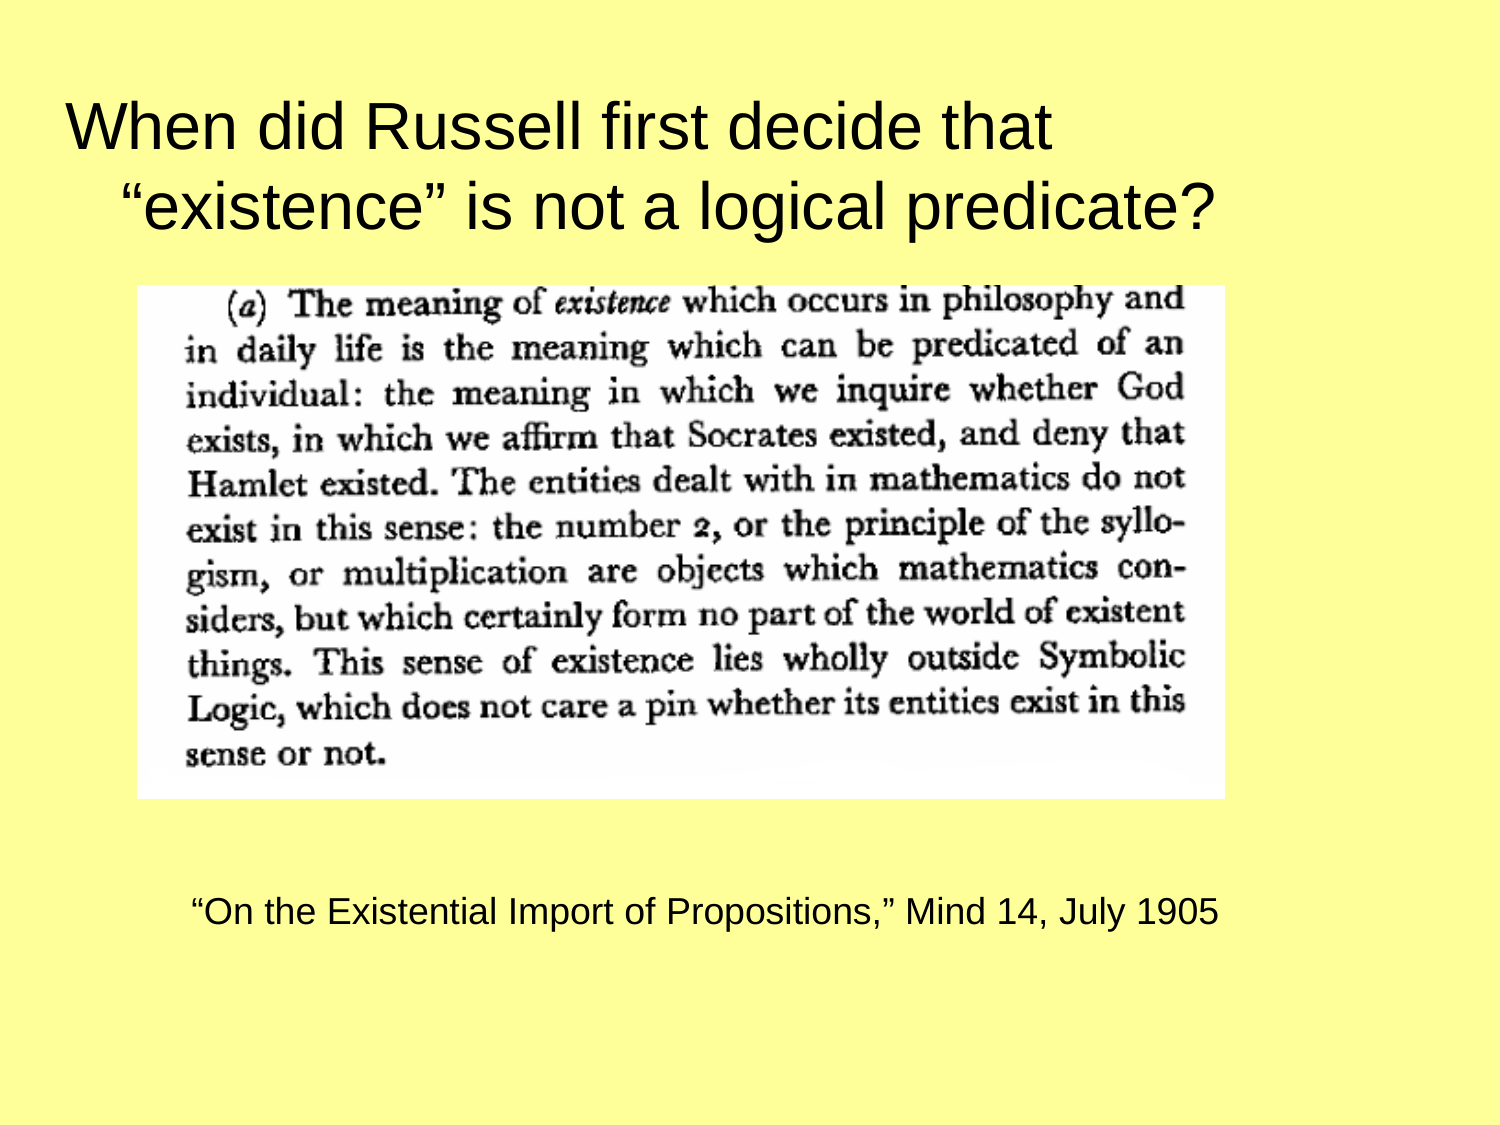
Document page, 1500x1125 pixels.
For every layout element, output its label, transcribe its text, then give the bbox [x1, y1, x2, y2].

list When did Russell first decide that “existence” is not a logical predicate? [50, 75, 1400, 963]
text_box “On the Existential Import of Propositions,” Mind 14, July 1905 [176, 879, 1235, 940]
picture [137, 285, 1226, 799]
